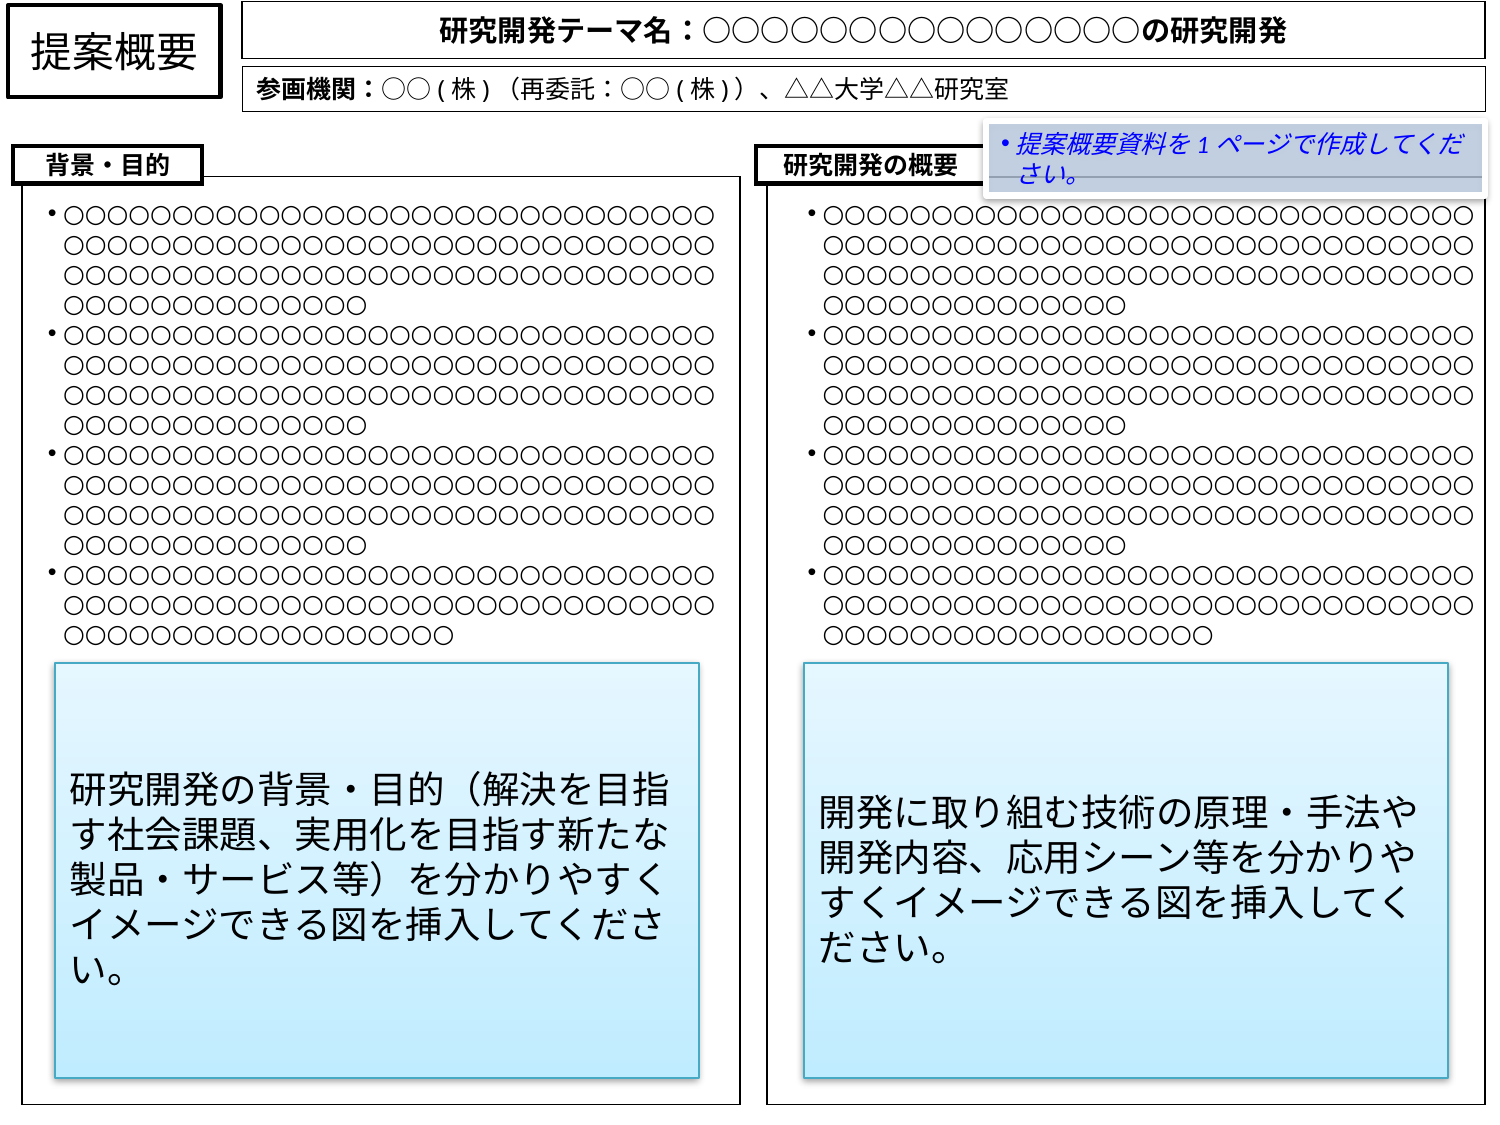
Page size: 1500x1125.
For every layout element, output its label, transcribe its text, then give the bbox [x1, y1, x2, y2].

text_box 参画機関：○○(株)（再委託：○○(株)）、△△大学△△研究室 [242, 66, 1486, 112]
text_box [767, 184, 1486, 1105]
text_box ○○○○○○○○○○○○○○○○○○○○○○○○○○○○○○○○○○○○○○○○○○○○○○○○○○○○○○○○○○○○○○○○○○○○○○○○○○○○○○○○○○○○○○○○○○○○○○○○○○○○○○○○ ○○○○○○○○○○○○○○○○○○○○○○○○○○○○○○○○○○○○○○○○○○○○○○○○○○○○○○○○○○○○○○○○○○○○○○○○○○○○○○○○○○○○○○○○○○○○○○○○○○○○○○○○ ○○○○○○○○○○○○○○○○○○○○○○○○○○○○○○○○○○○○○○○○○○○○○○○○○○○○○○○○○○○○○○○○○○○○○○○○○○○○○○○○○○○○○○○○○○○○○○○○○○○○○○○○ ○○○○○○○○○○○○○○○○○○○○○○○○○○○○○○○○○○○○○○○○○○○○○○○○○○○○○○○○○○○○○○○○○○○○○○○○○○○○○○ [33, 190, 742, 655]
text_box 提案概要資料を1ページで作成してください。 [983, 118, 1488, 199]
text_box 研究開発テーマ名：○○○○○○○○○○○○○○○の研究開発 [242, 1, 1486, 59]
text_box 背景・目的 [13, 146, 203, 184]
title 提案概要 [6, 3, 223, 99]
text_box 開発に取り組む技術の原理・手法や開発内容、応用シーン等を分かりやすくイメージできる図を挿入してください。 [803, 662, 1449, 1079]
text_box [22, 176, 741, 1105]
text_box ○○○○○○○○○○○○○○○○○○○○○○○○○○○○○○○○○○○○○○○○○○○○○○○○○○○○○○○○○○○○○○○○○○○○○○○○○○○○○○○○○○○○○○○○○○○○○○○○○○○○○○○○ ○○○○○○○○○○○○○○○○○○○○○○○○○○○○○○○○○○○○○○○○○○○○○○○○○○○○○○○○○○○○○○○○○○○○○○○○○○○○○○○○○○○○○○○○○○○○○○○○○○○○○○○○ ○○○○○○○○○○○○○○○○○○○○○○○○○○○○○○○○○○○○○○○○○○○○○○○○○○○○○○○○○○○○○○○○○○○○○○○○○○○○○○○○○○○○○○○○○○○○○○○○○○○○○○○○ ○○○○○○○○○○○○○○○○○○○○○○○○○○○○○○○○○○○○○○○○○○○○○○○○○○○○○○○○○○○○○○○○○○○○○○○○○○○○○○ [792, 190, 1493, 655]
text_box 研究開発の背景・目的（解決を目指す社会課題、実用化を目指す新たな製品・サービス等）を分かりやすくイメージできる図を挿入してください。 [54, 662, 700, 1079]
text_box 研究開発の概要 [755, 146, 978, 184]
